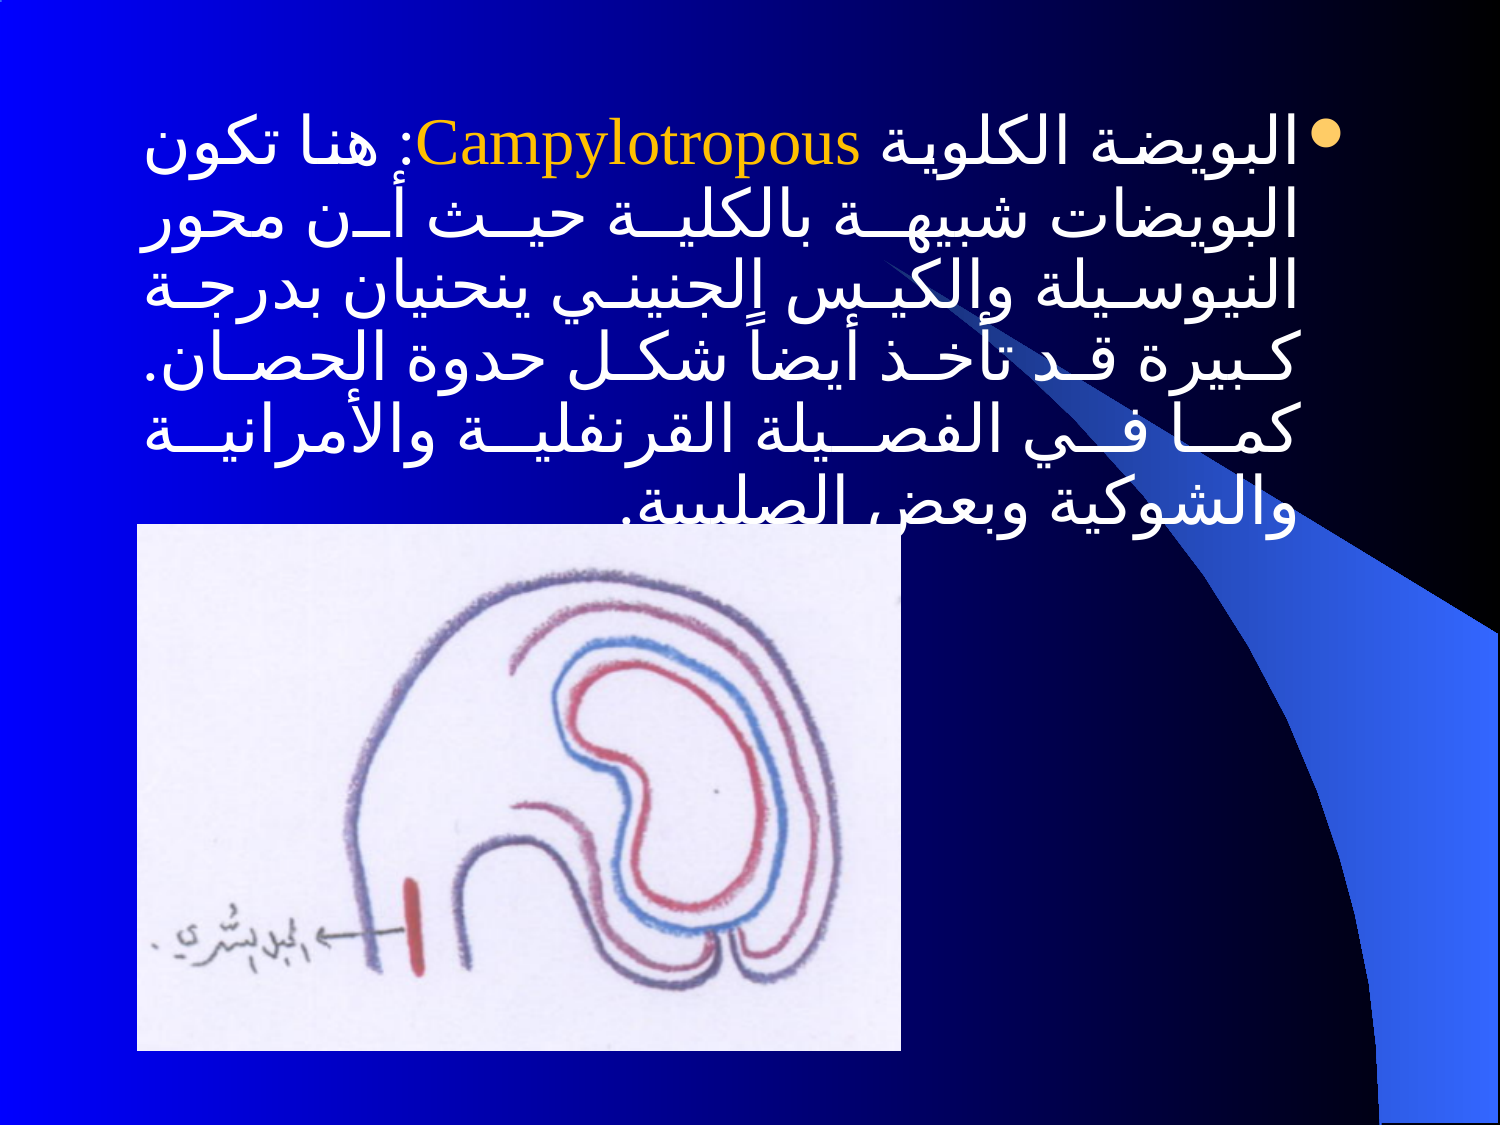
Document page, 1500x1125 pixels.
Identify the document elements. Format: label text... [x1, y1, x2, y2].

list البويضة الكلوية Campylotropous: هنا تكون البويضات شبيهة بالكلية حيث أن محور النيوسيلة والكيس الجنيني ينحنيان بدرجة كبيرة قد تأخذ أيضاً شكل حدوة الحصان. كما في الفصيلة القرنفلية والأمرانية والشوكية وبعض الصليبية. [112, 99, 1388, 501]
picture [137, 524, 902, 1051]
